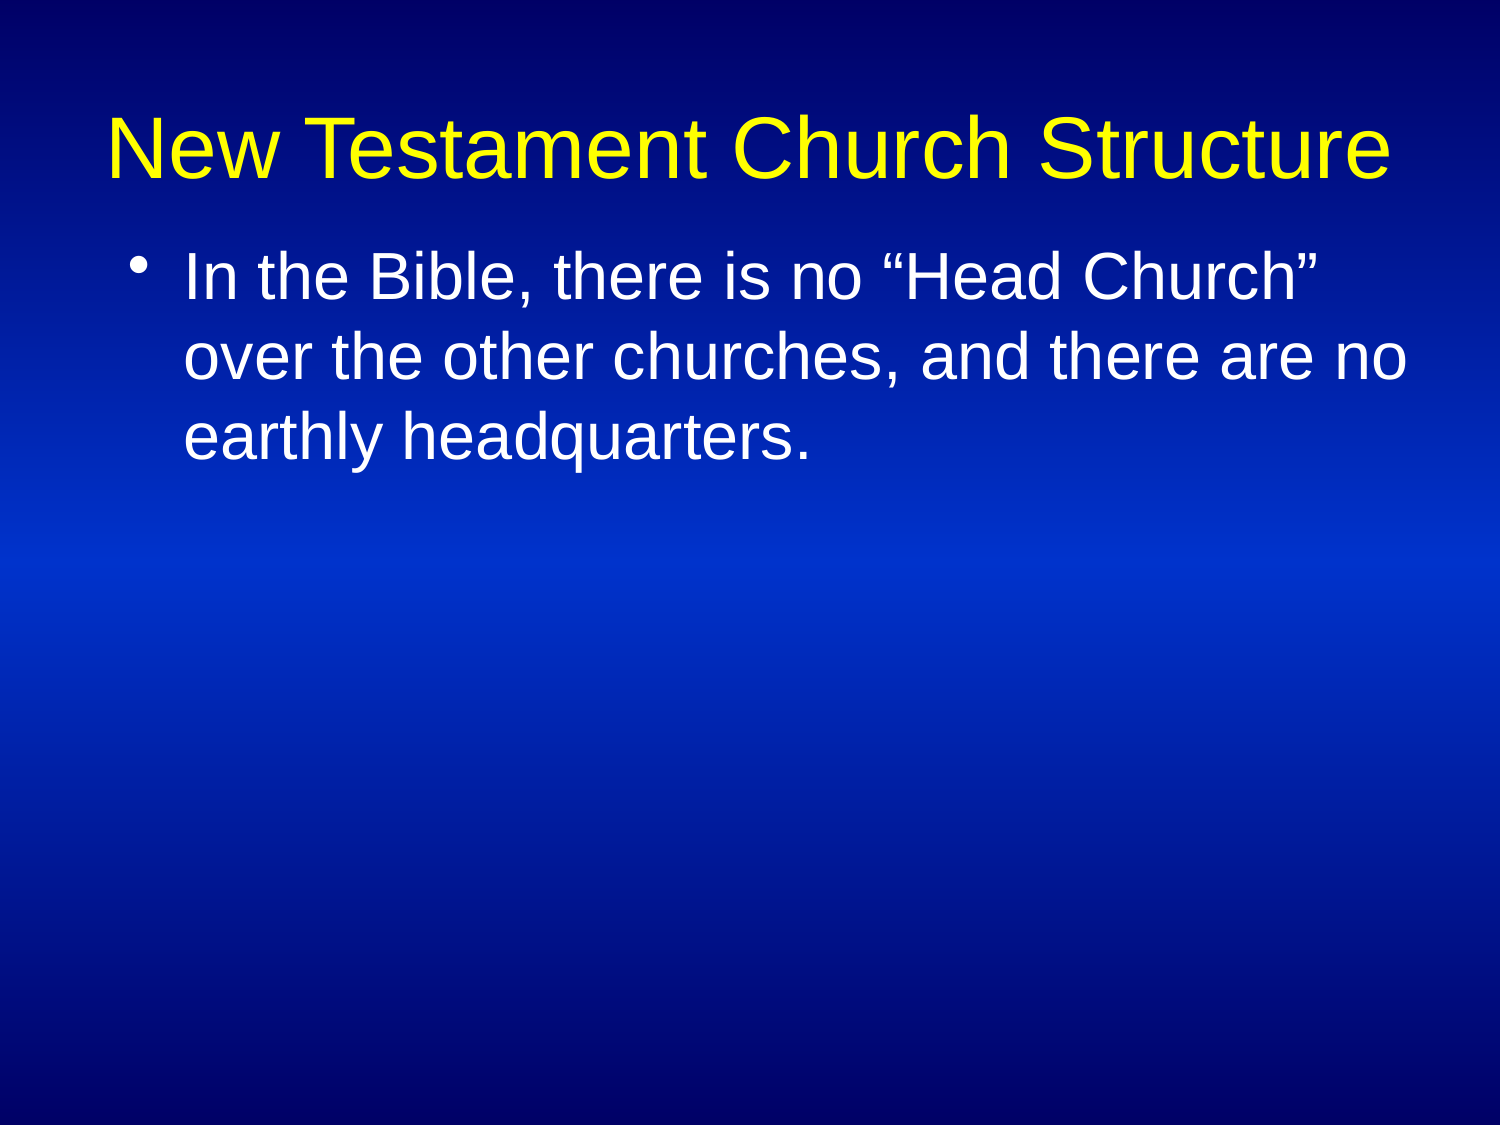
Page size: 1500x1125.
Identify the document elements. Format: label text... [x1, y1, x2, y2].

title New Testament Church Structure [37, 50, 1463, 238]
list In the Bible, there is no “Head Church” over the other churches, and there are no earthly headquarters. [112, 224, 1463, 1050]
